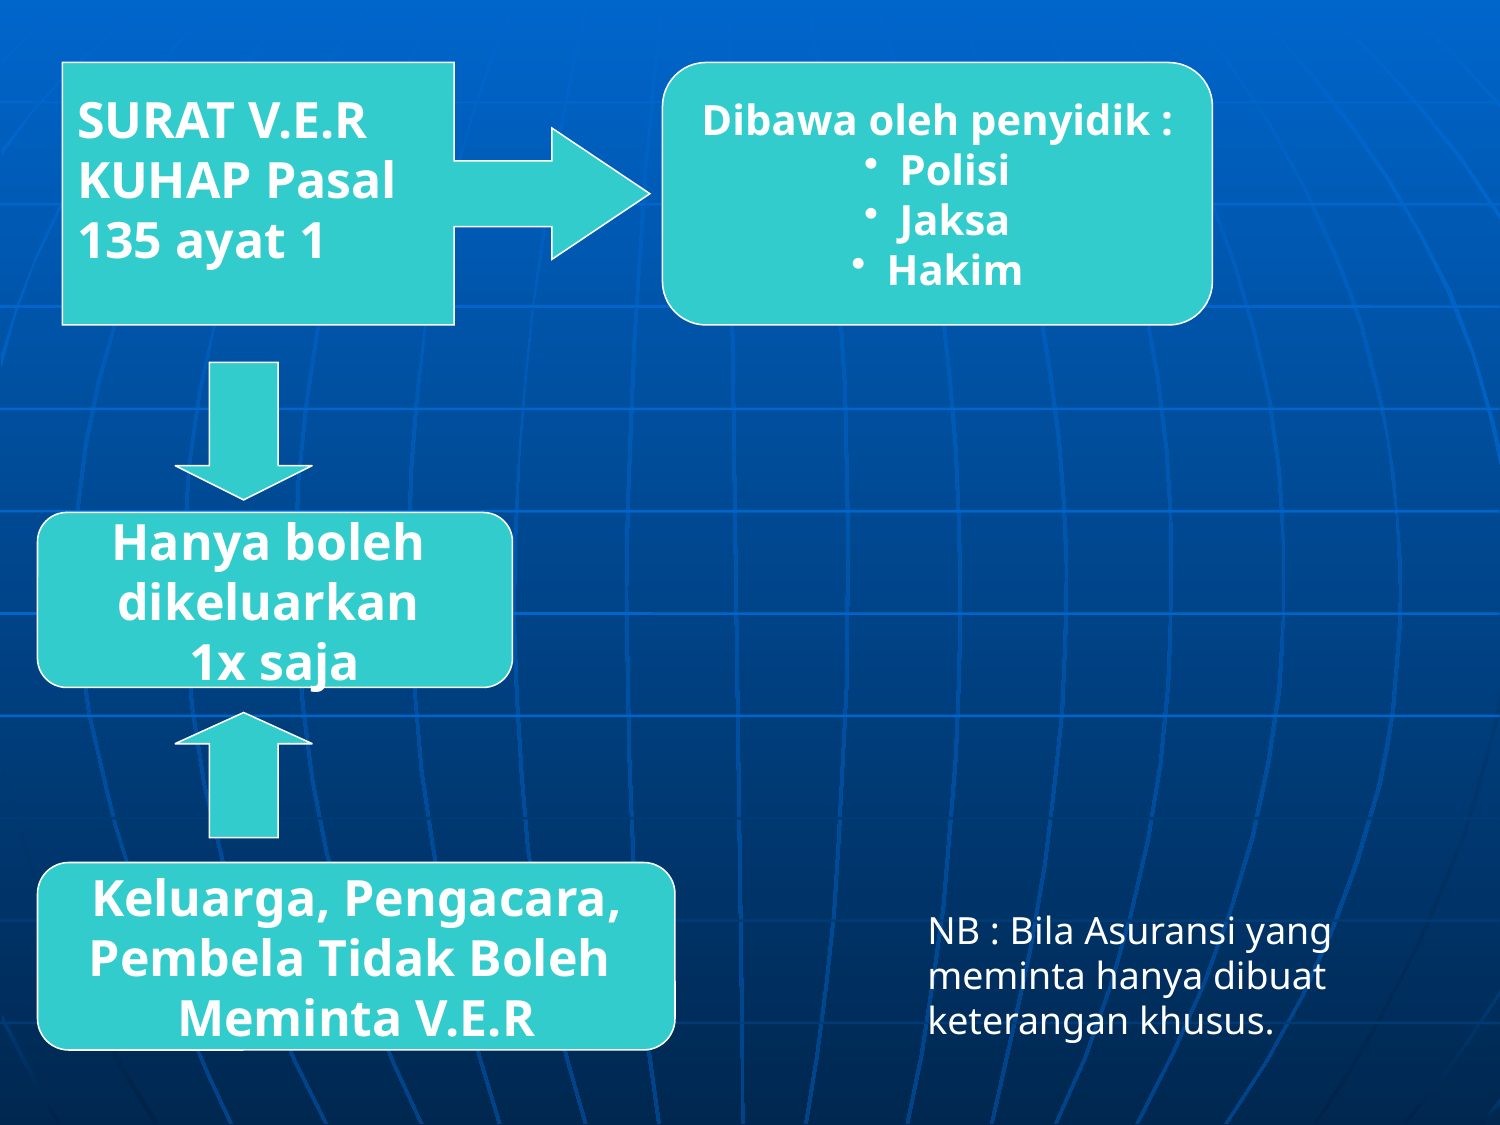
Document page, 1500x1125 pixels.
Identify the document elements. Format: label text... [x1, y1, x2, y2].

text_box SURAT V.E.R KUHAP Pasal 135 ayat 1 [62, 62, 650, 325]
text_box Dibawa oleh penyidik : Polisi Jaksa Hakim [662, 62, 1213, 325]
text_box Keluarga, Pengacara, Pembela Tidak Boleh Meminta V.E.R [37, 862, 676, 1051]
text_box [174, 362, 313, 500]
text_box NB : Bila Asuransi yang meminta hanya dibuat keterangan khusus. [912, 899, 1425, 1050]
text_box Hanya boleh dikeluarkan 1x saja [37, 512, 513, 688]
text_box [174, 712, 313, 838]
